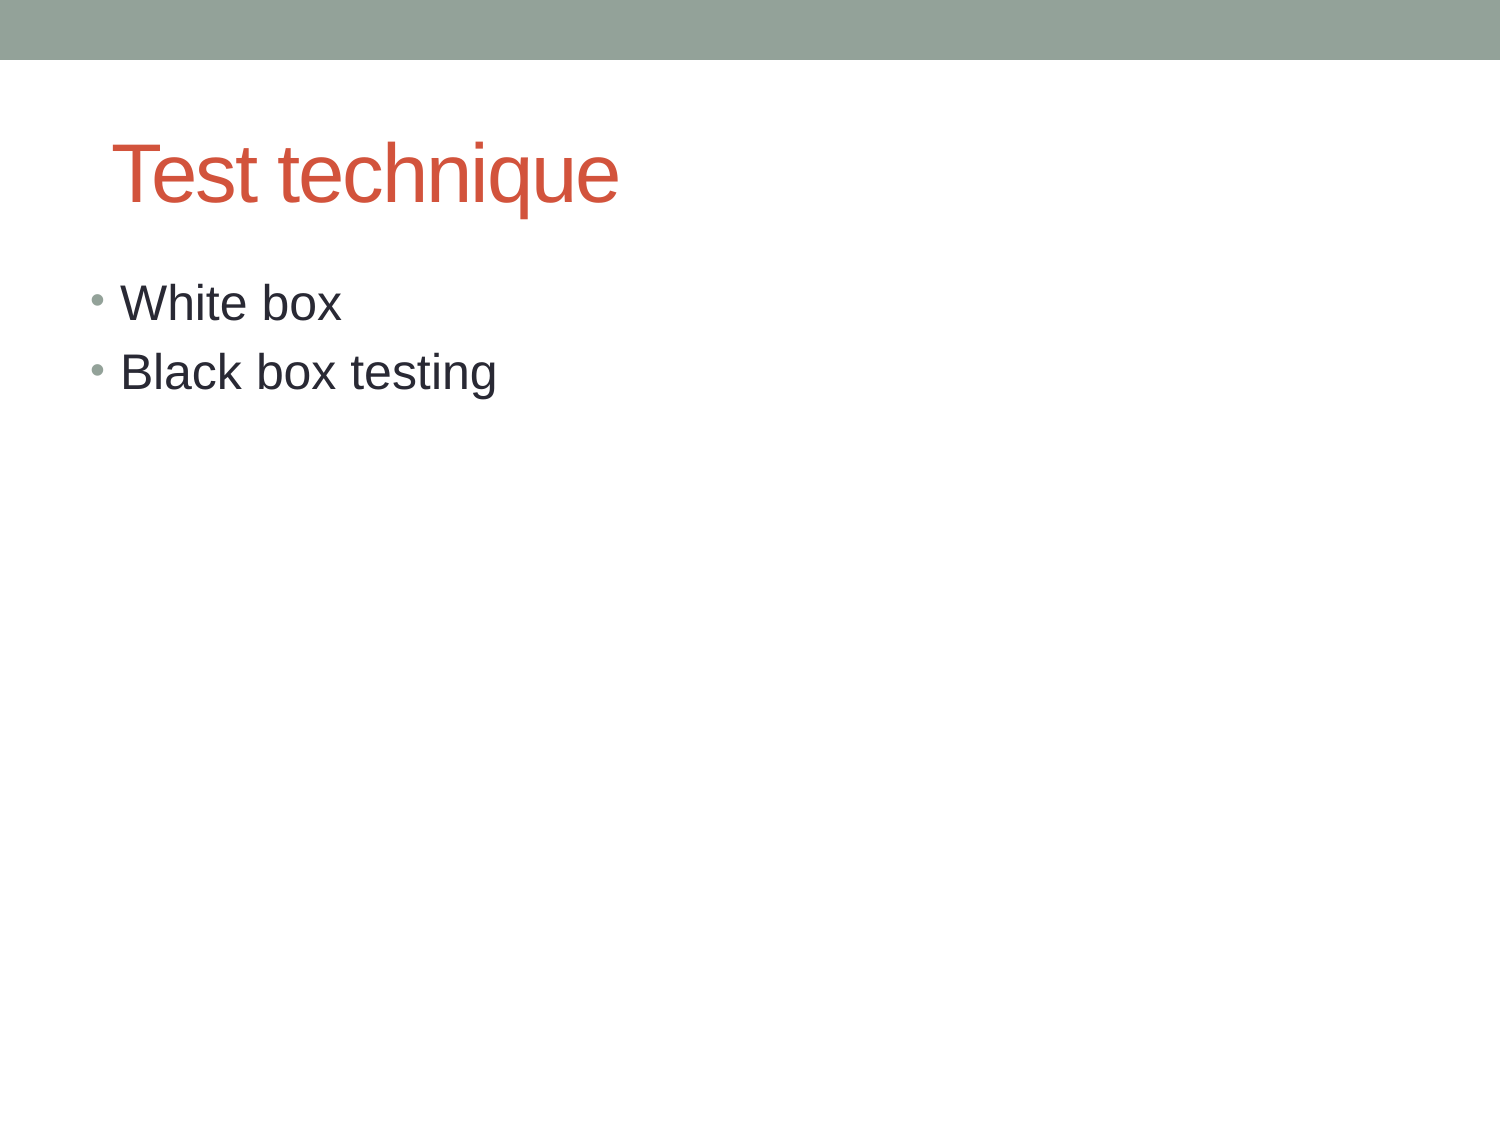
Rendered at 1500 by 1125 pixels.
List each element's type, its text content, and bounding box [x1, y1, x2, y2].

list White box Black box testing [75, 262, 1425, 1063]
title Test technique [75, 87, 1425, 250]
